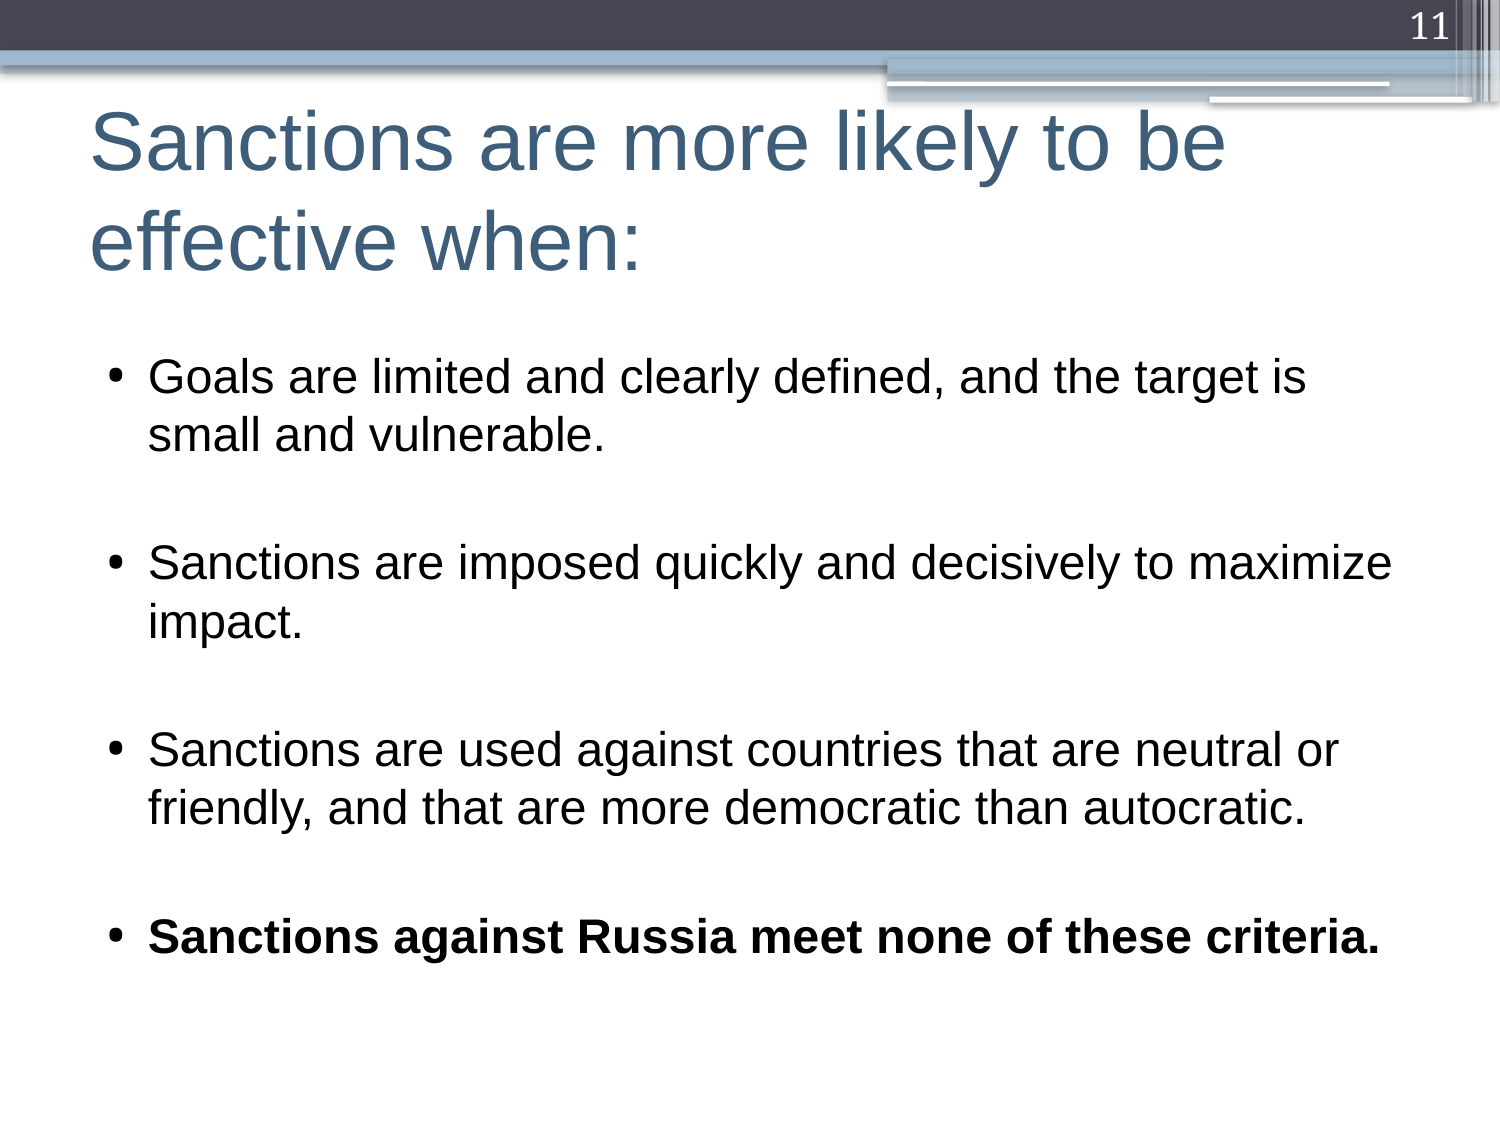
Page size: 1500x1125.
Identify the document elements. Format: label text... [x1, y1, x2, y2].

slide_number 11 [1341, 0, 1466, 61]
title Sanctions are more likely to be effective when: [75, 99, 1425, 275]
list Goals are limited and clearly defined, and the target is small and vulnerable. Sanctions are imposed quickly and decisively to maximize impact. Sanctions are used against countries that are neutral or friendly, and that are more democratic than autocratic. Sanctions against Russia meet none of these criteria. [75, 337, 1425, 1010]
